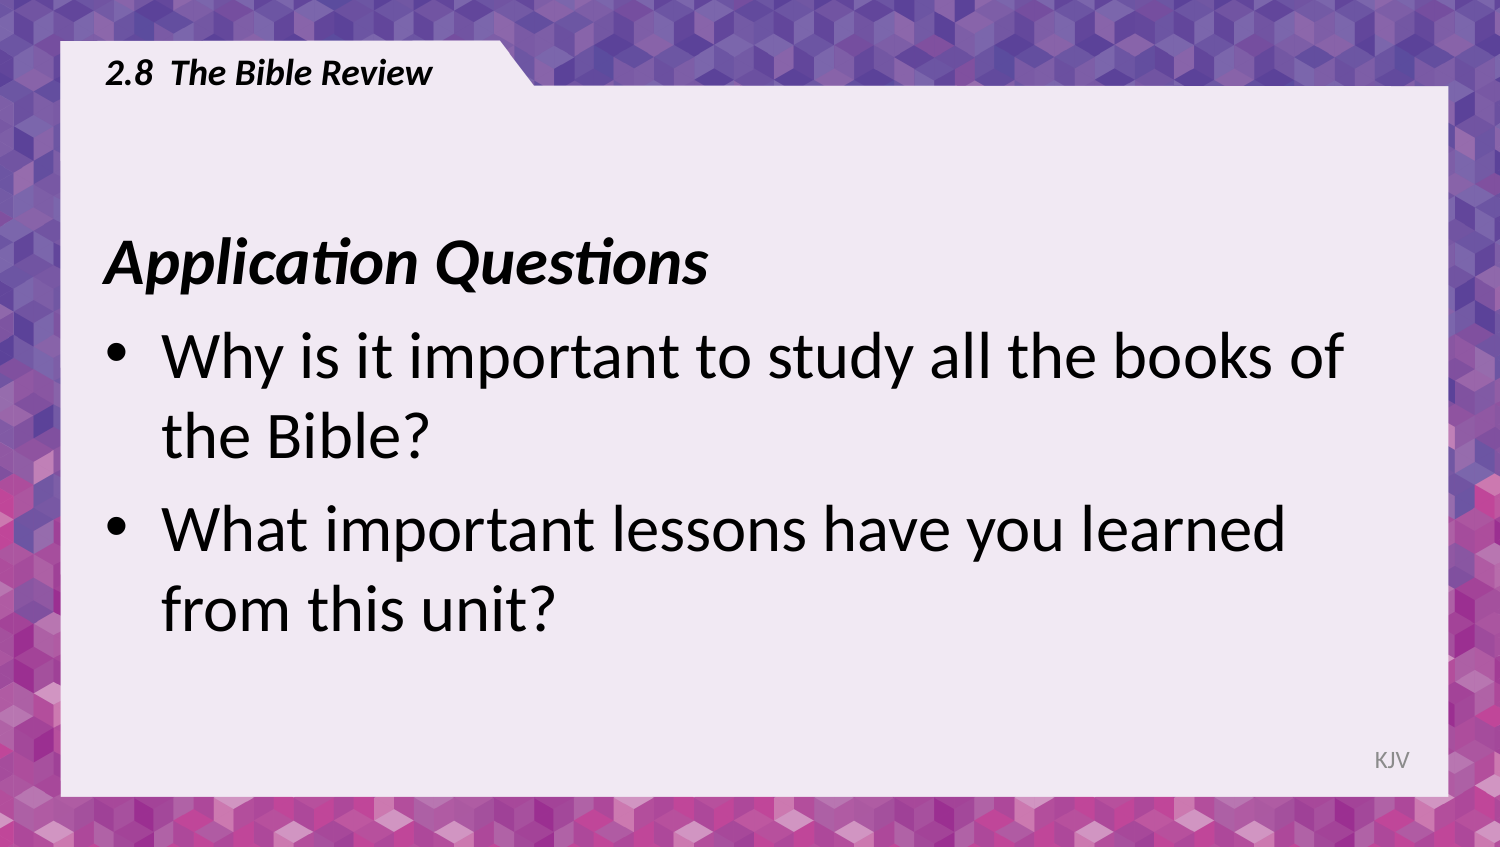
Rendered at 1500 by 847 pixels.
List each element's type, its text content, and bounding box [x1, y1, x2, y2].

footer KJV [950, 736, 1425, 782]
list Application Questions Why is it important to study all the books of the Bible? What important lessons have you learned from this unit? [89, 141, 1403, 722]
picture [0, 0, 1500, 847]
title 2.8 The Bible Review [89, 33, 1420, 108]
